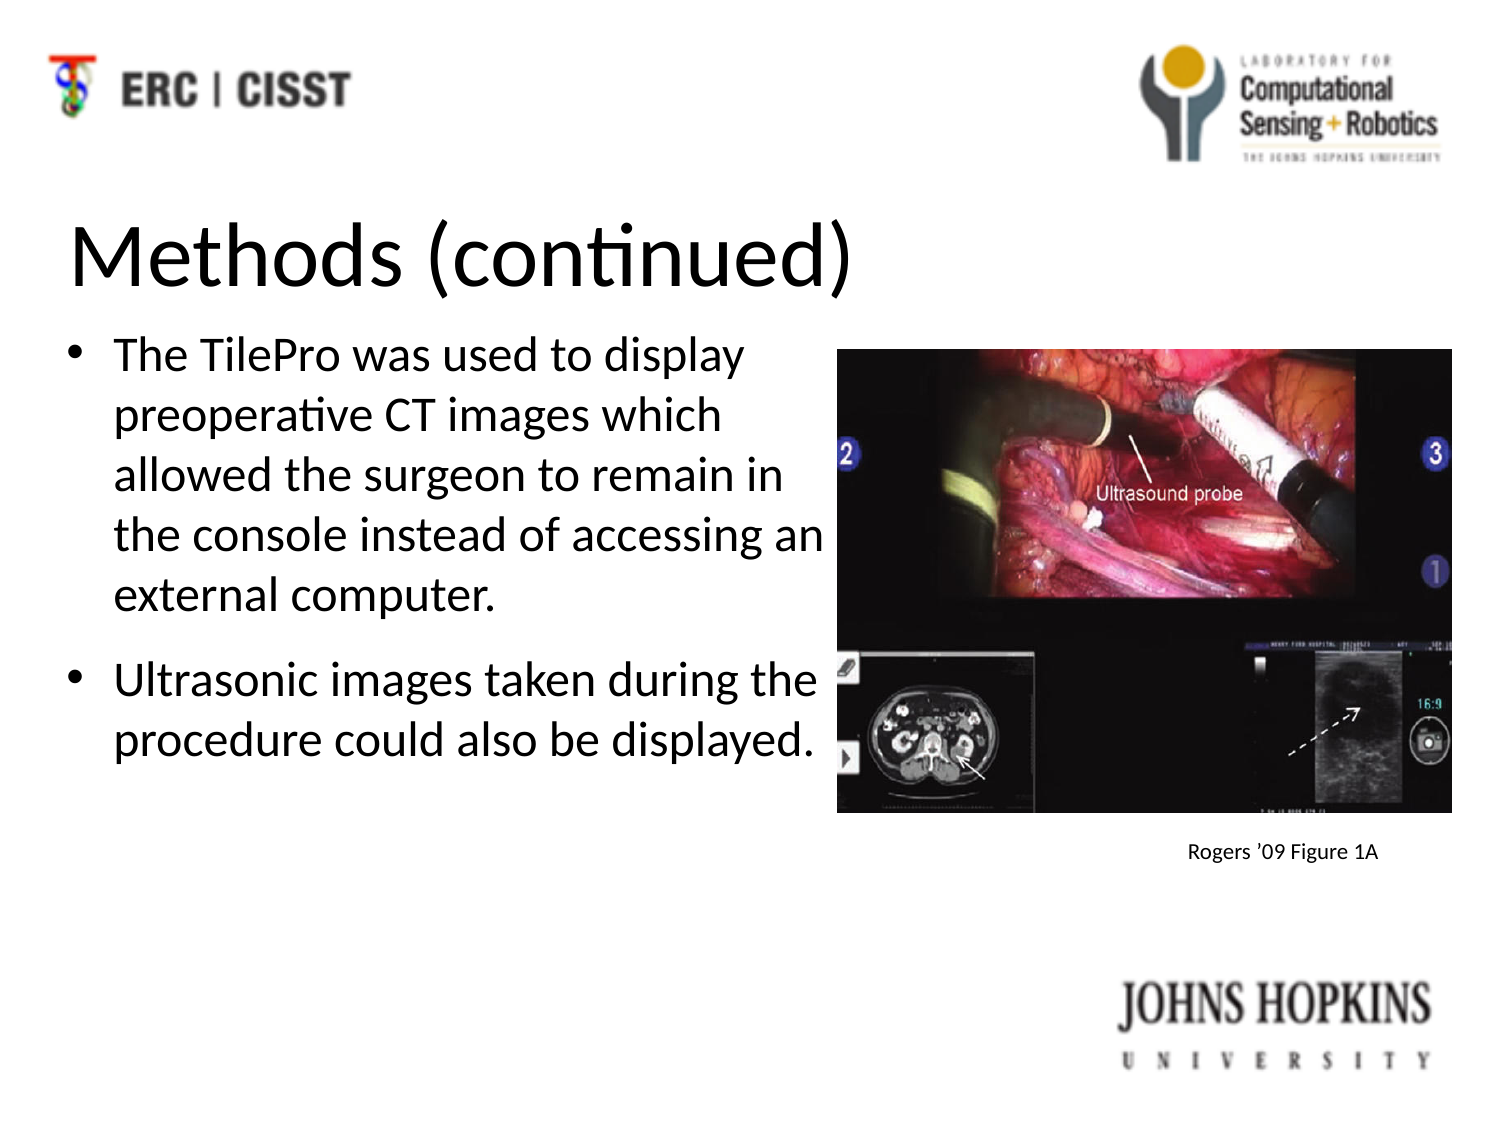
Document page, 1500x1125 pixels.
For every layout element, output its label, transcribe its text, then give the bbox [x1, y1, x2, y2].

text_box Methods (continued) [54, 187, 871, 313]
text_box The TilePro was used to display preoperative CT images which allowed the surgeon to remain in the console instead of accessing an external computer. Ultrasonic images taken during the procedure could also be displayed. [51, 313, 863, 774]
picture [0, 0, 1500, 1125]
text_box Rogers ’09 Figure 1A [1172, 824, 1450, 870]
